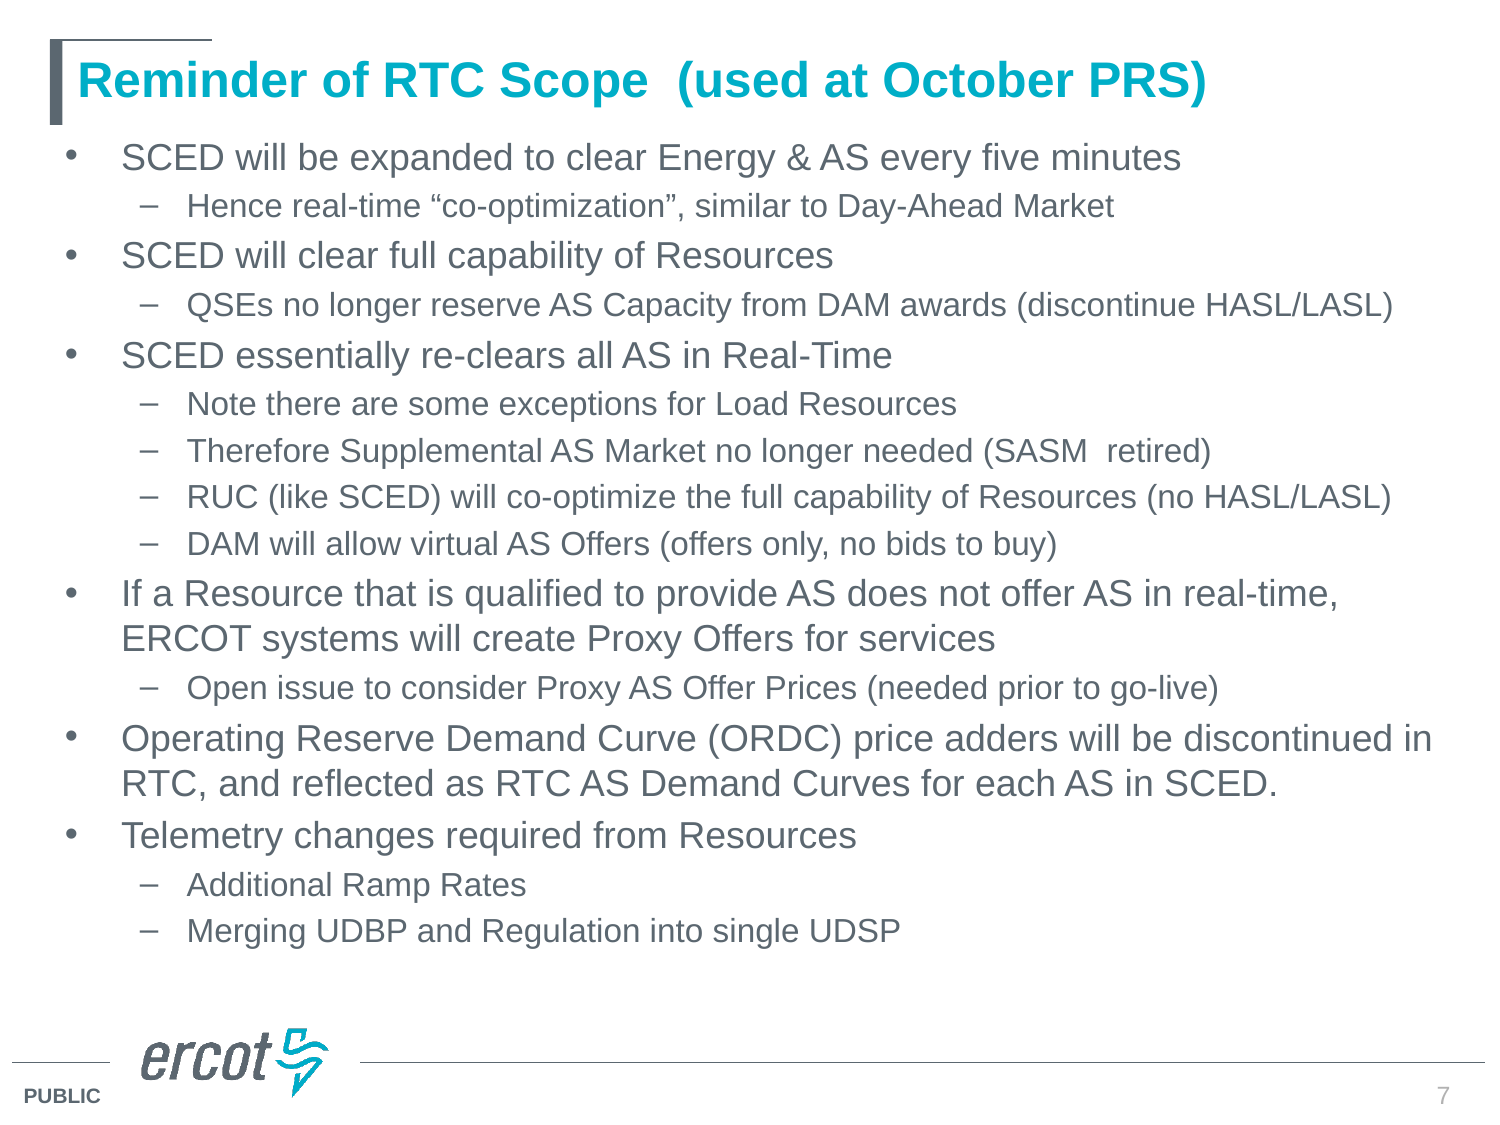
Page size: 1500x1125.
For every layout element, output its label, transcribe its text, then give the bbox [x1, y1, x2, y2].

list SCED will be expanded to clear Energy & AS every five minutes Hence real-time “co-optimization”, similar to Day-Ahead Market SCED will clear full capability of Resources QSEs no longer reserve AS Capacity from DAM awards (discontinue HASL/LASL) SCED essentially re-clears all AS in Real-Time Note there are some exceptions for Load Resources Therefore Supplemental AS Market no longer needed (SASM retired) RUC (like SCED) will co-optimize the full capability of Resources (no HASL/LASL) DAM will allow virtual AS Offers (offers only, no bids to buy) If a Resource that is qualified to provide AS does not offer AS in real-time, ERCOT systems will create Proxy Offers for services Open issue to consider Proxy AS Offer Prices (needed prior to go-live) Operating Reserve Demand Curve (ORDC) price adders will be discontinued in RTC, and reflected as RTC AS Demand Curves for each AS in SCED. Telemetry changes required from Resources Additional Ramp Rates Merging UDBP and Regulation into single UDSP [50, 125, 1450, 1013]
picture [137, 1024, 332, 1100]
slide_number 7 [1400, 1076, 1488, 1113]
title Reminder of RTC Scope (used at October PRS) [62, 39, 1450, 125]
